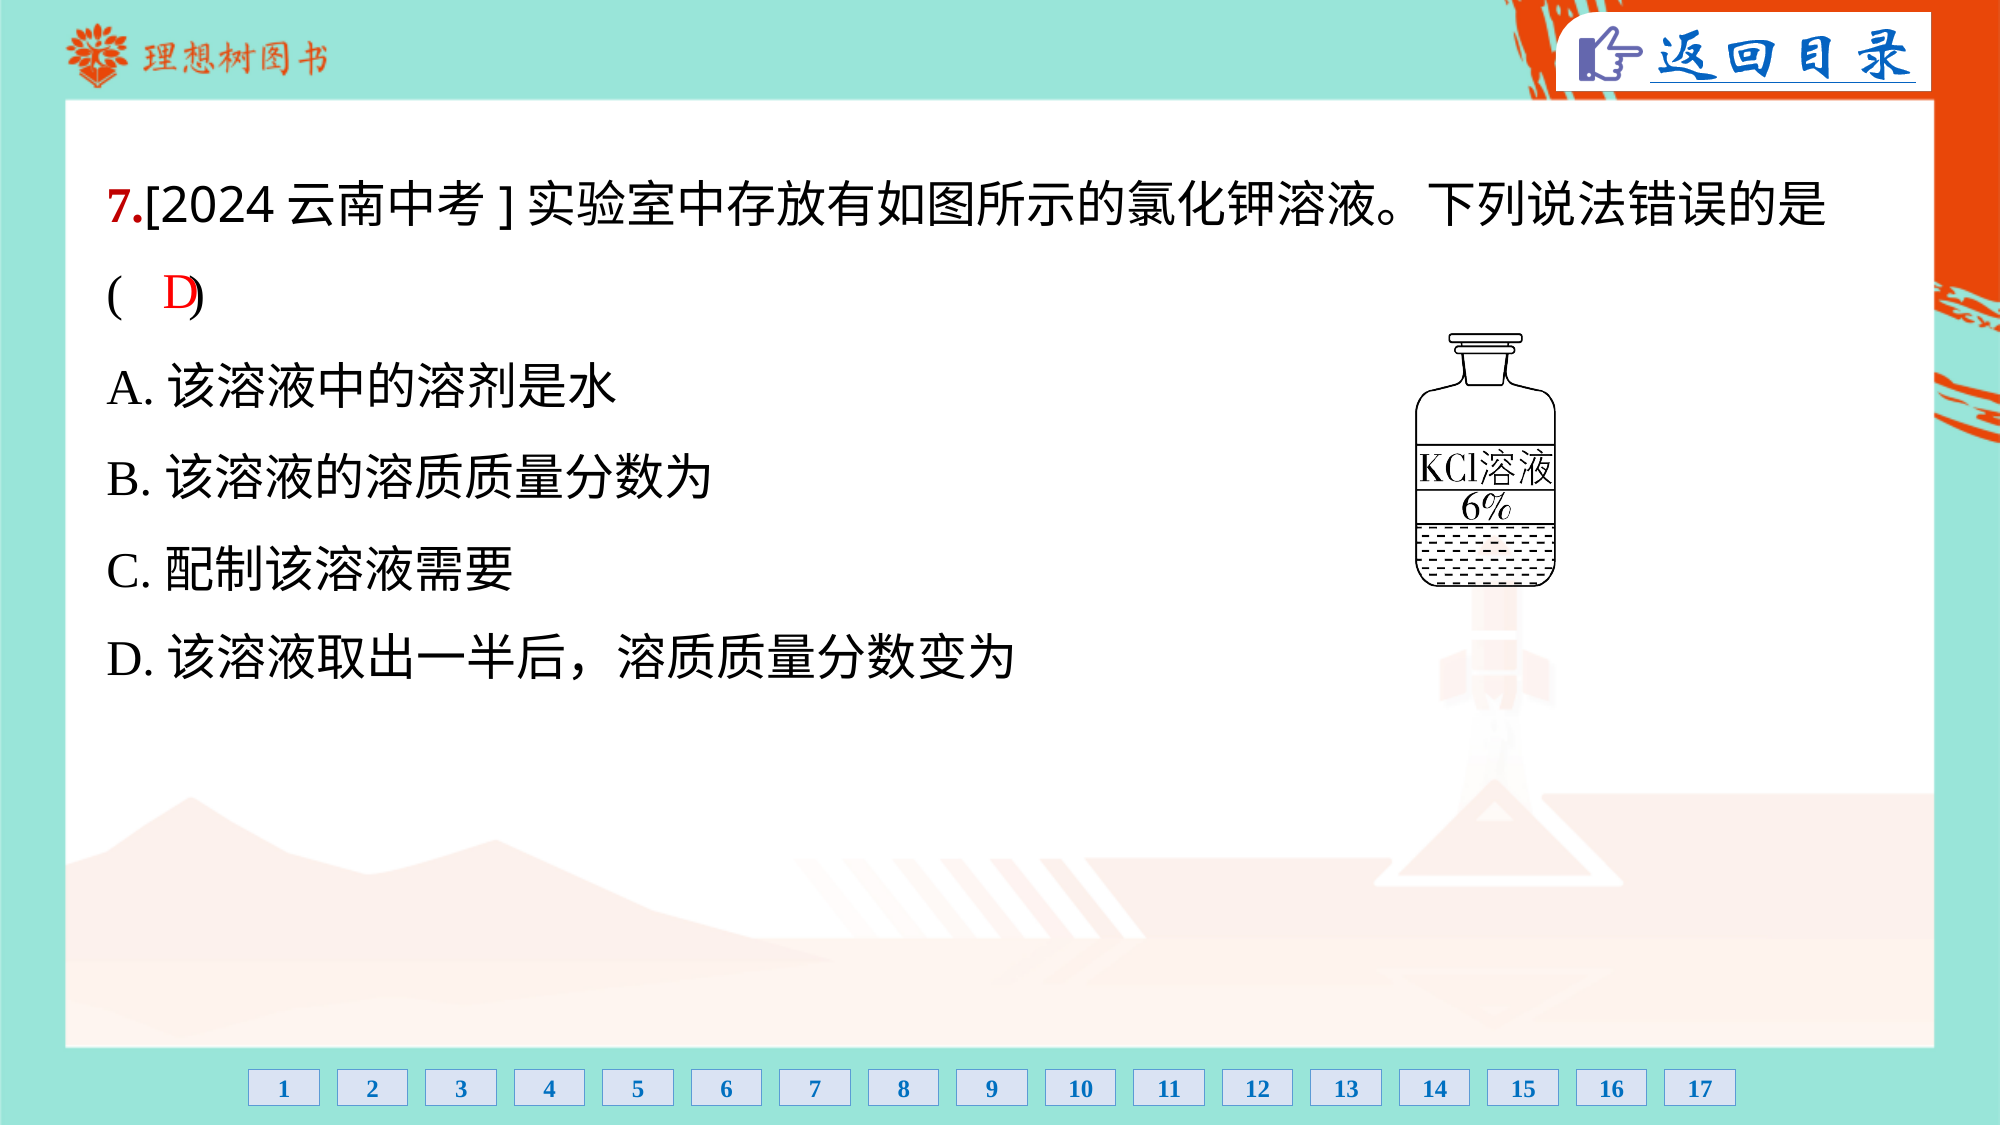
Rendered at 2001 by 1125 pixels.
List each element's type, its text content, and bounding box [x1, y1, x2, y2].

picture [0, 0, 2000, 1125]
text_box 7.[2024云南中考]实验室中存放有如图所示的氯化钾溶液。下列说法错误的是 ( ) [106, 141, 1895, 311]
text_box D [144, 230, 217, 310]
